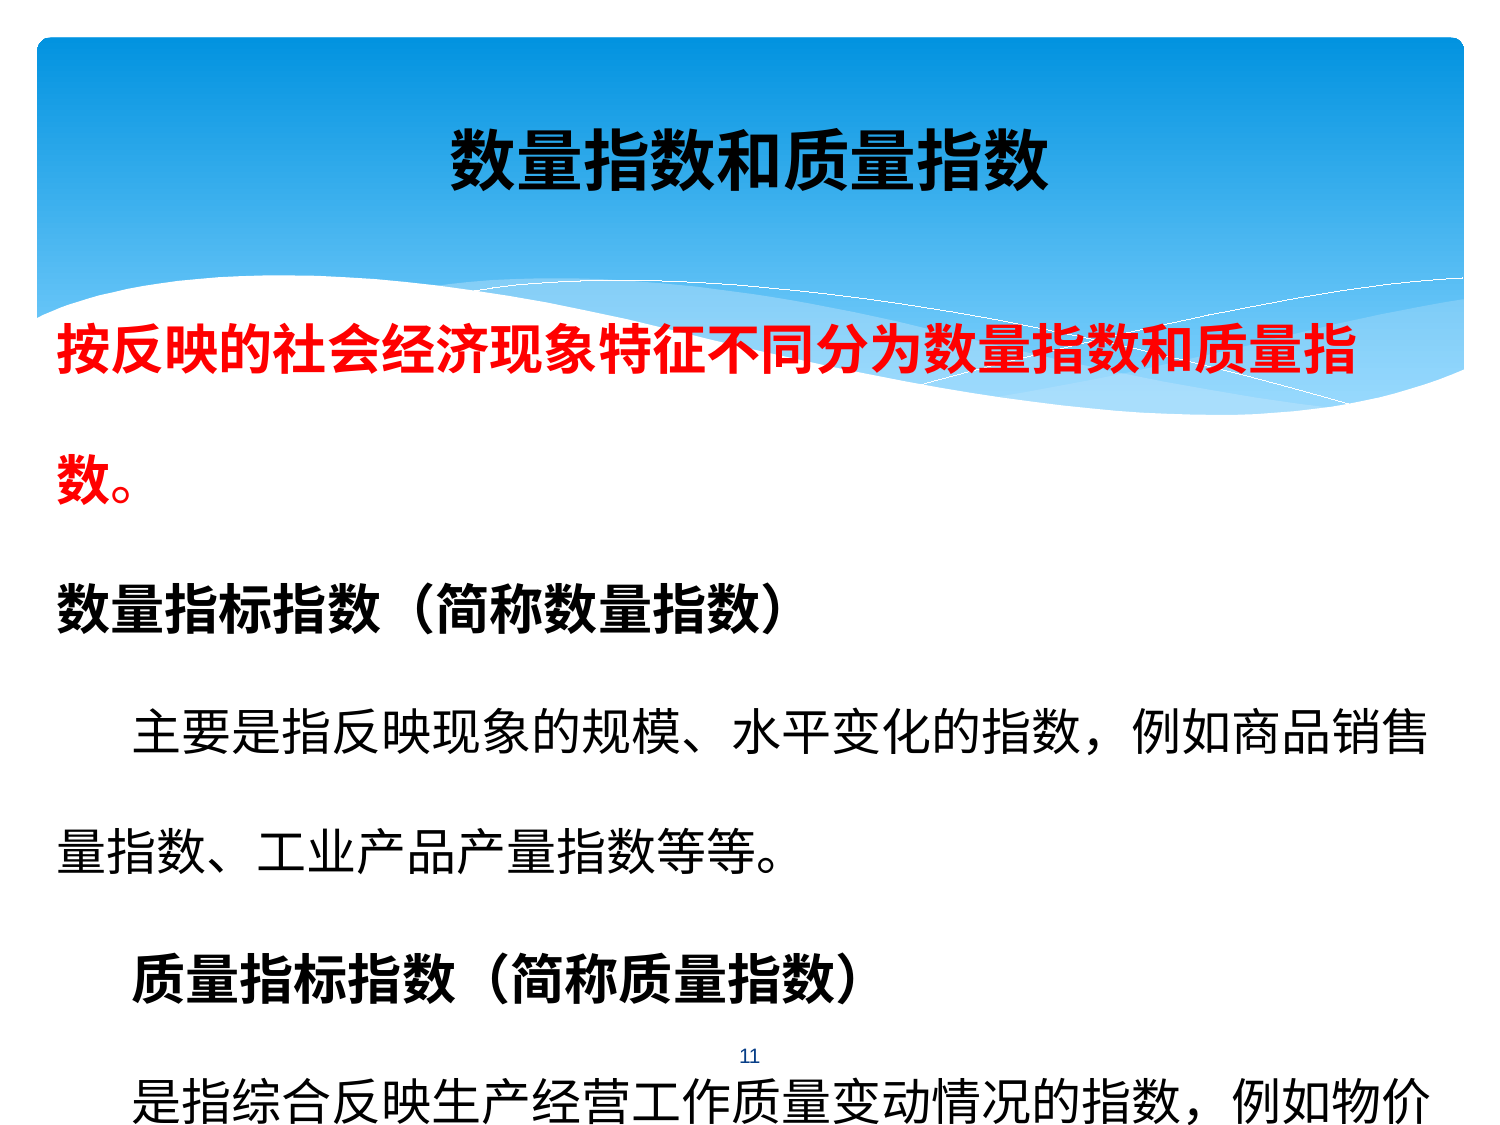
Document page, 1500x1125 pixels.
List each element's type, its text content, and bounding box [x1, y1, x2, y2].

text_box 按反映的社会经济现象特征不同分为数量指数和质量指数。 数量指标指数（简称数量指数） 主要是指反映现象的规模、水平变化的指数，例如商品销售量指数、工业产品产量指数等等。 质量指标指数（简称质量指数） 是指综合反映生产经营工作质量变动情况的指数，例如物价指数、产品成本指数等等。 [41, 243, 1447, 1125]
title 数量指数和质量指数 [75, 55, 1425, 243]
